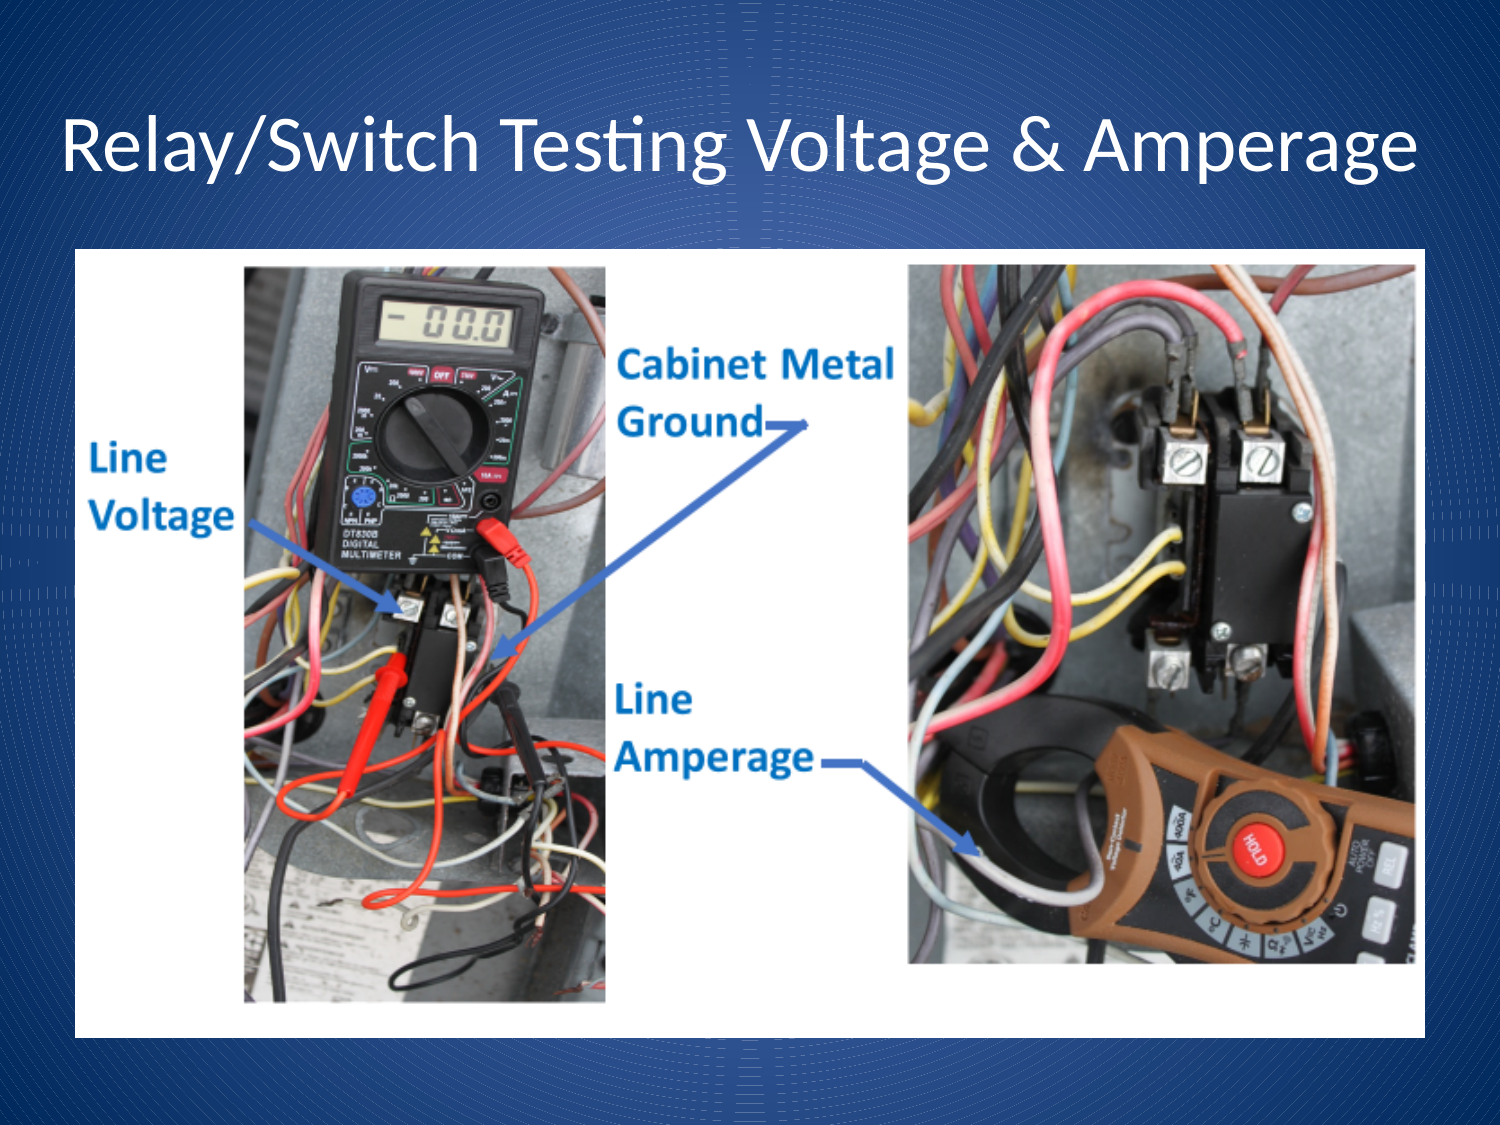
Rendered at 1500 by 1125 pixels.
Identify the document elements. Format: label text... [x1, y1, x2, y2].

title Relay/Switch Testing Voltage & Amperage [12, 45, 1488, 233]
picture [74, 249, 1426, 1038]
